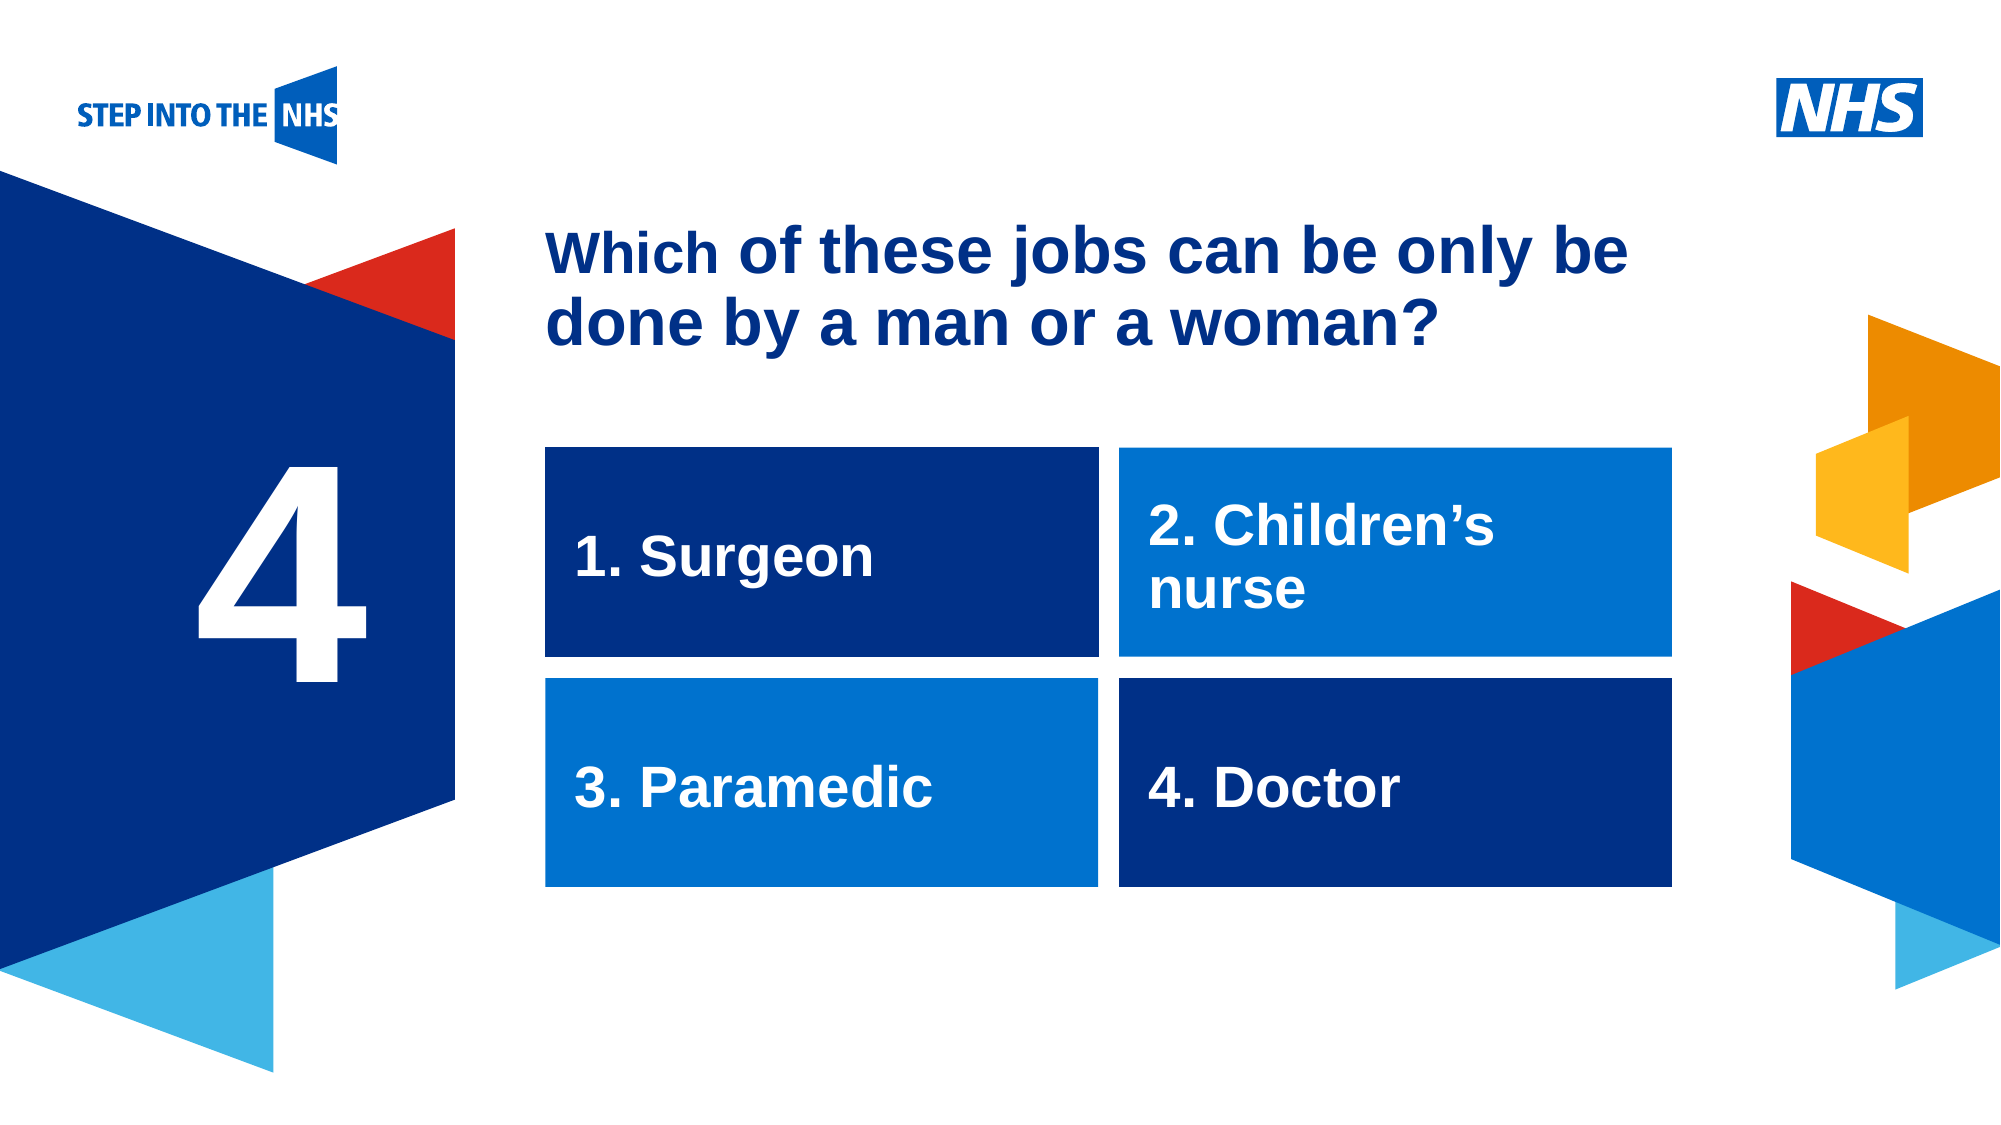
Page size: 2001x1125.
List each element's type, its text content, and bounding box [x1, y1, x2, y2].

text_box 4. Doctor [1119, 678, 1672, 887]
text_box 3. Paramedic [545, 678, 1099, 887]
text_box 4 [194, 412, 401, 713]
text_box 1. Surgeon [545, 447, 1099, 657]
title Which of these jobs can be only be done by a man or a woman? [545, 216, 1767, 343]
text_box 2. Children’s nurse [1119, 447, 1672, 657]
